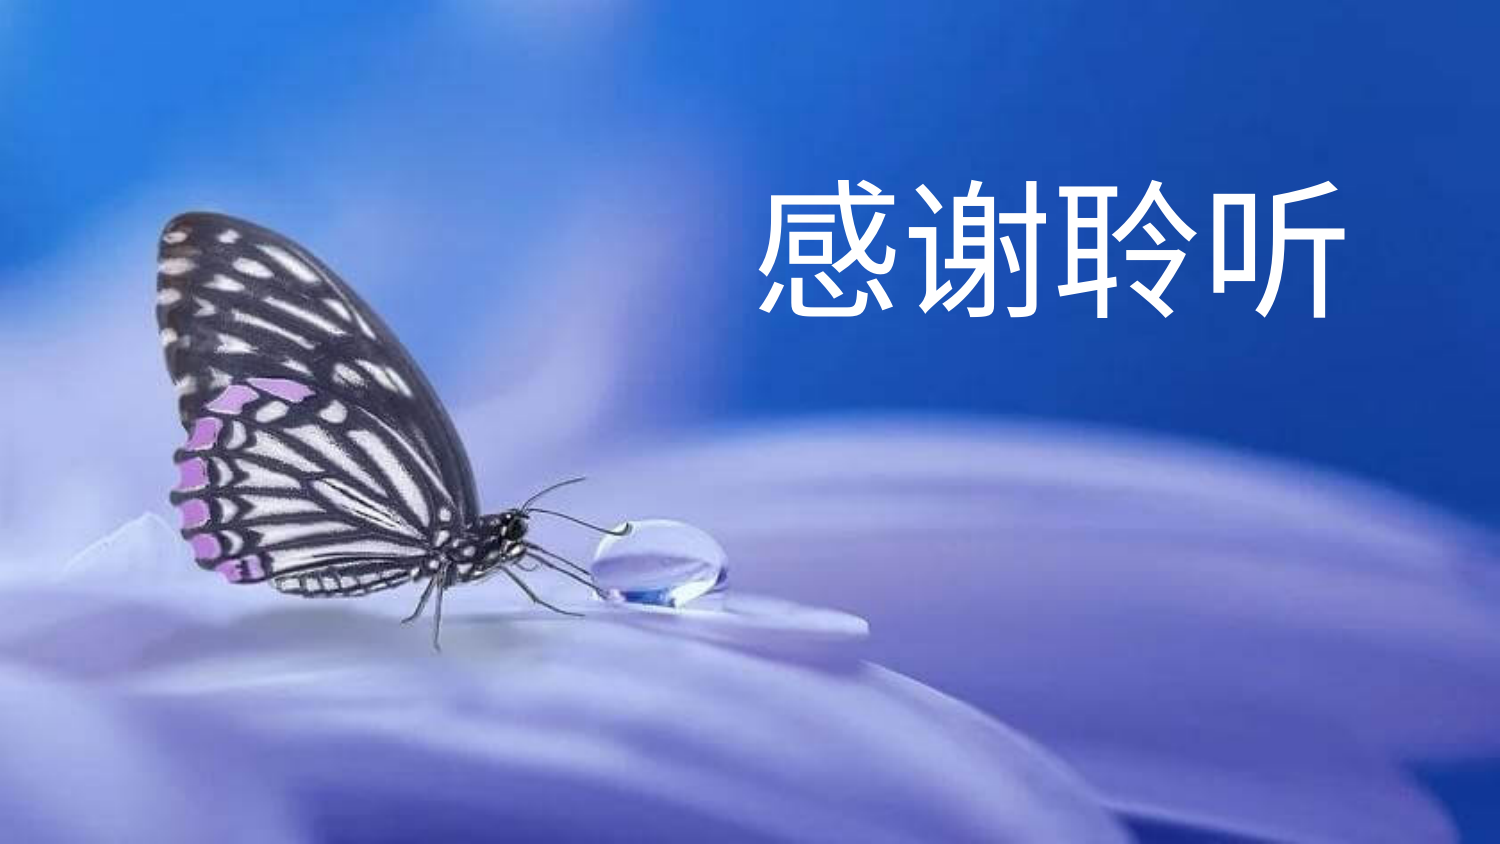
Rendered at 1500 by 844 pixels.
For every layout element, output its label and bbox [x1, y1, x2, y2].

picture [0, 0, 1500, 844]
text_box [539, 156, 1353, 367]
